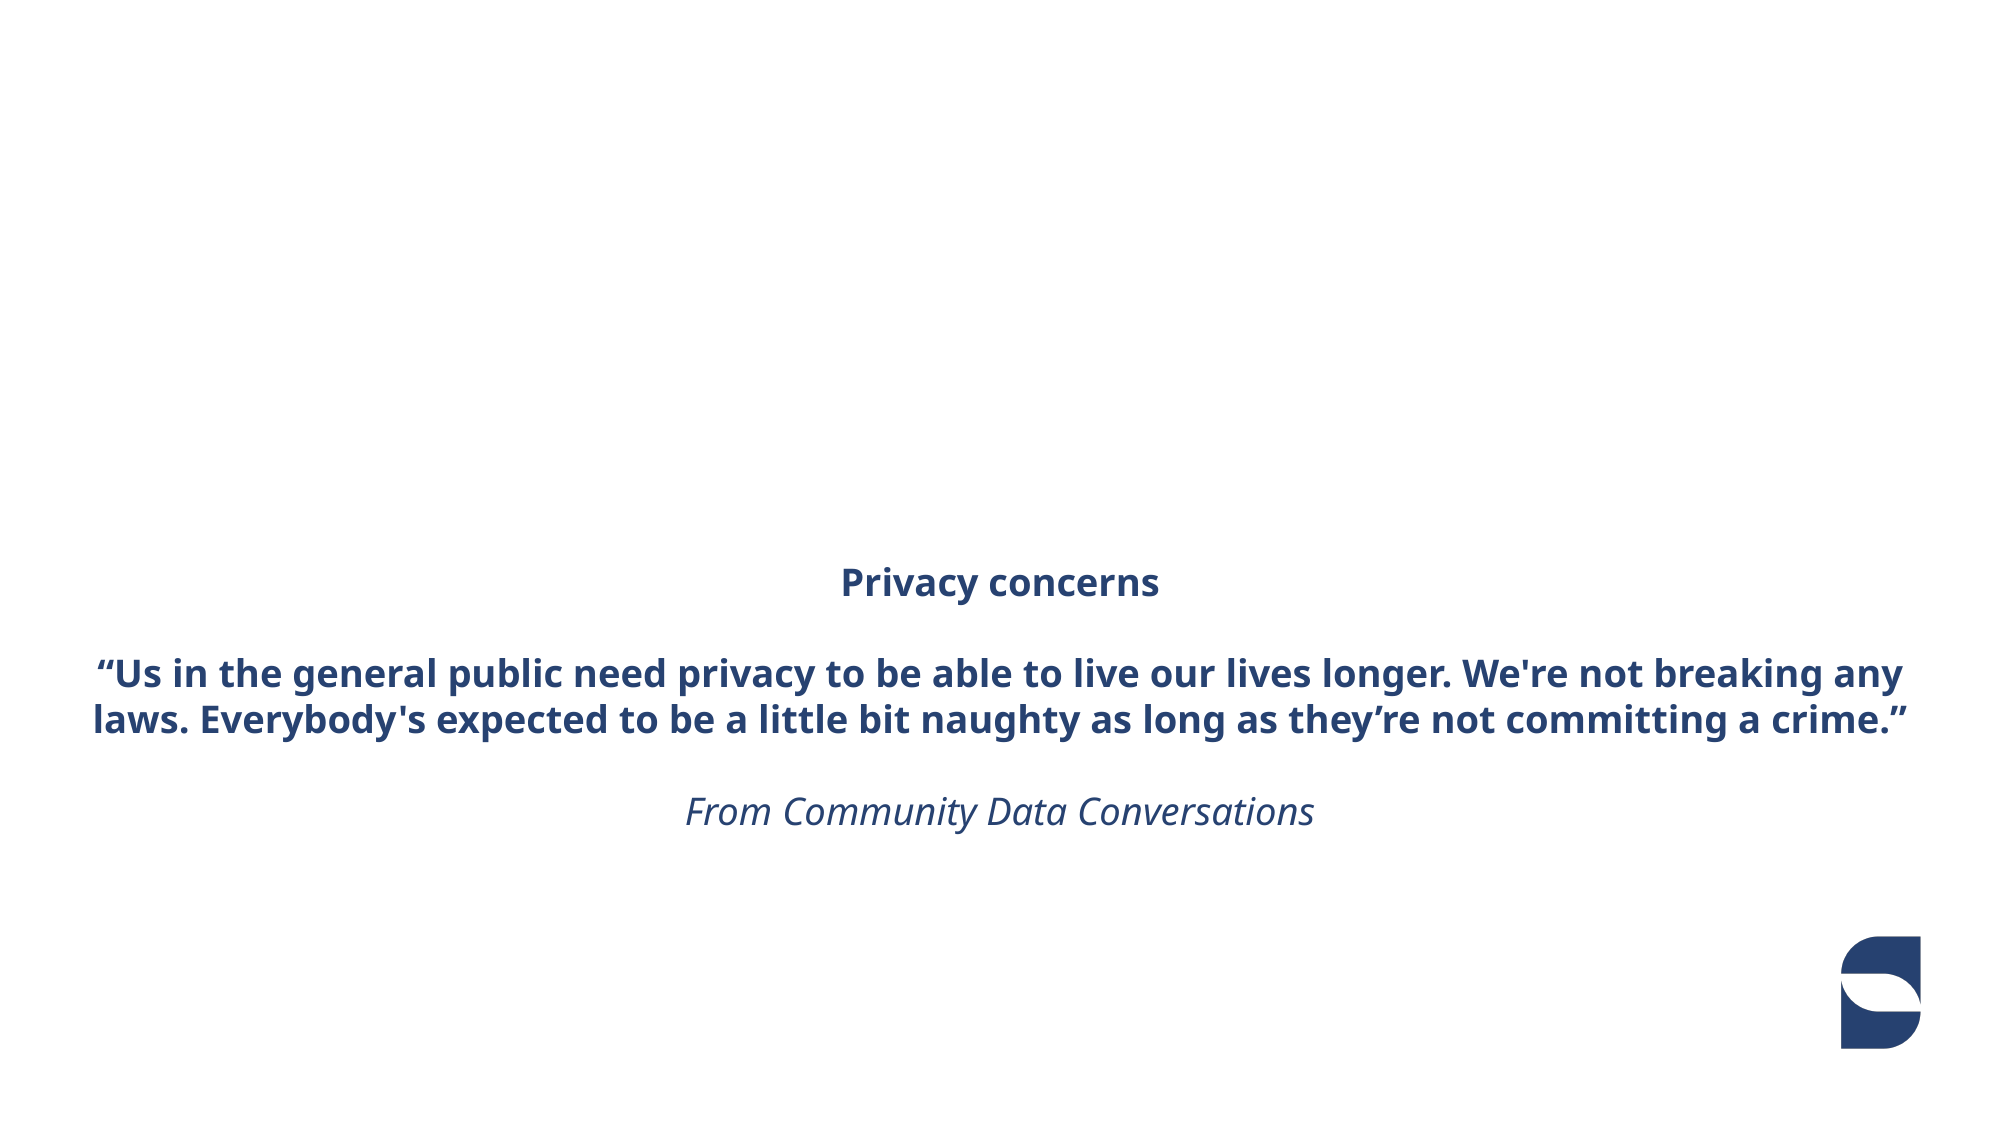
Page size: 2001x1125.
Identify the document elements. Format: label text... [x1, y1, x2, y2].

picture [1818, 913, 1944, 1072]
title Privacy concerns “Us in the general public need privacy to be able to live our lives longer. We're not breaking any laws. Everybody's expected to be a little bit naughty as long as they’re not committing a crime.” From Community Data Conversations [68, 418, 1932, 689]
list [68, 689, 1932, 974]
